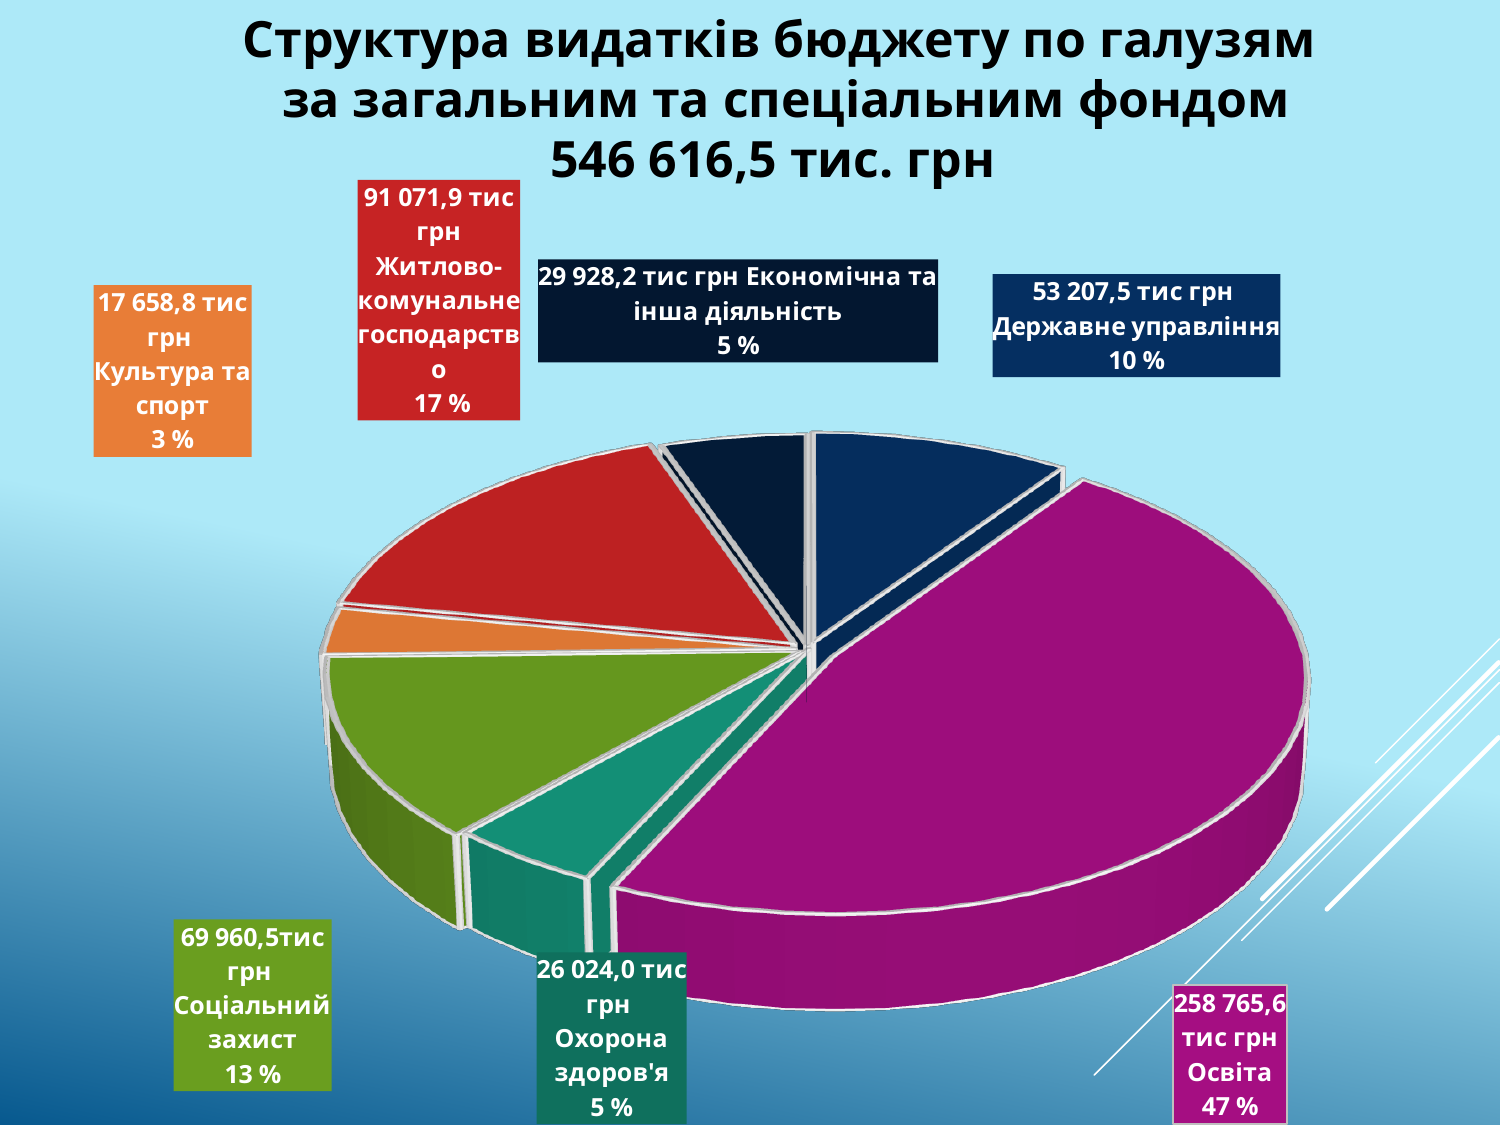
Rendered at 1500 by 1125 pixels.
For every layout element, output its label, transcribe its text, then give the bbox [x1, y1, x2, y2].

chart [5, 179, 1389, 1125]
text_box Структура видатків бюджету по галузям за загальним та спеціальним фондом 546 616,5 тис. грн [100, 0, 1459, 195]
